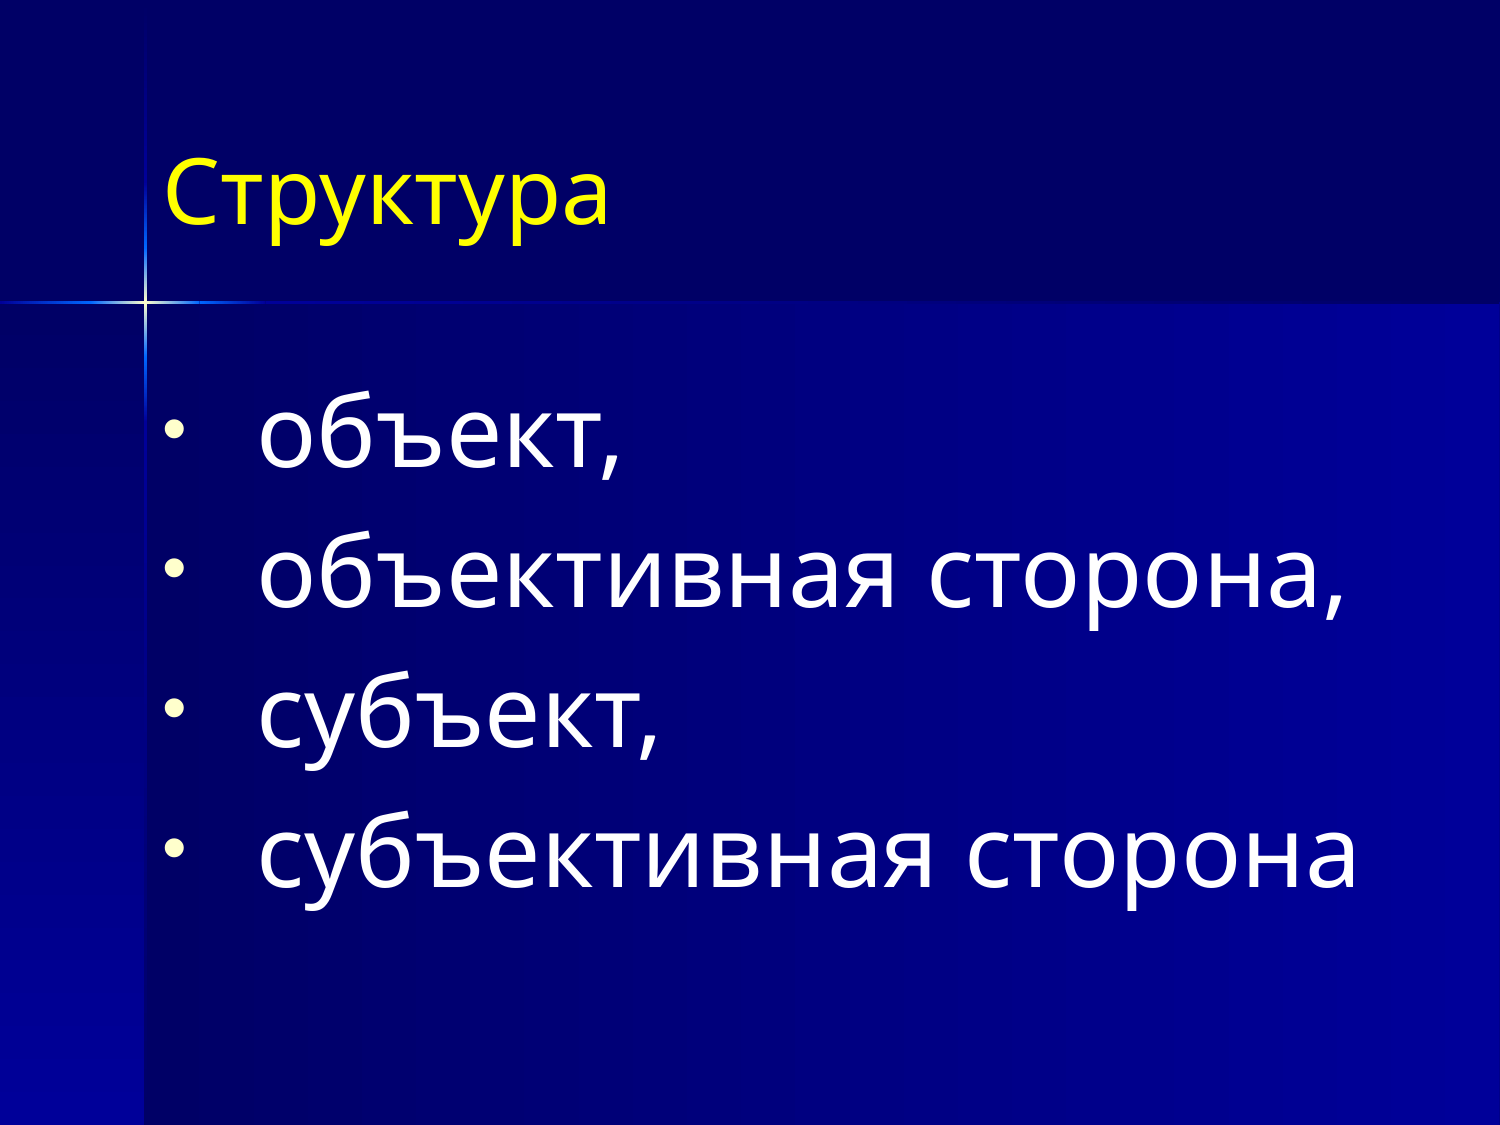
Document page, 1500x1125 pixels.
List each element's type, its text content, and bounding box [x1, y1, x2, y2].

subtitle Структура объект, объективная сторона, субъект, субъективная сторона [147, 125, 1498, 1125]
